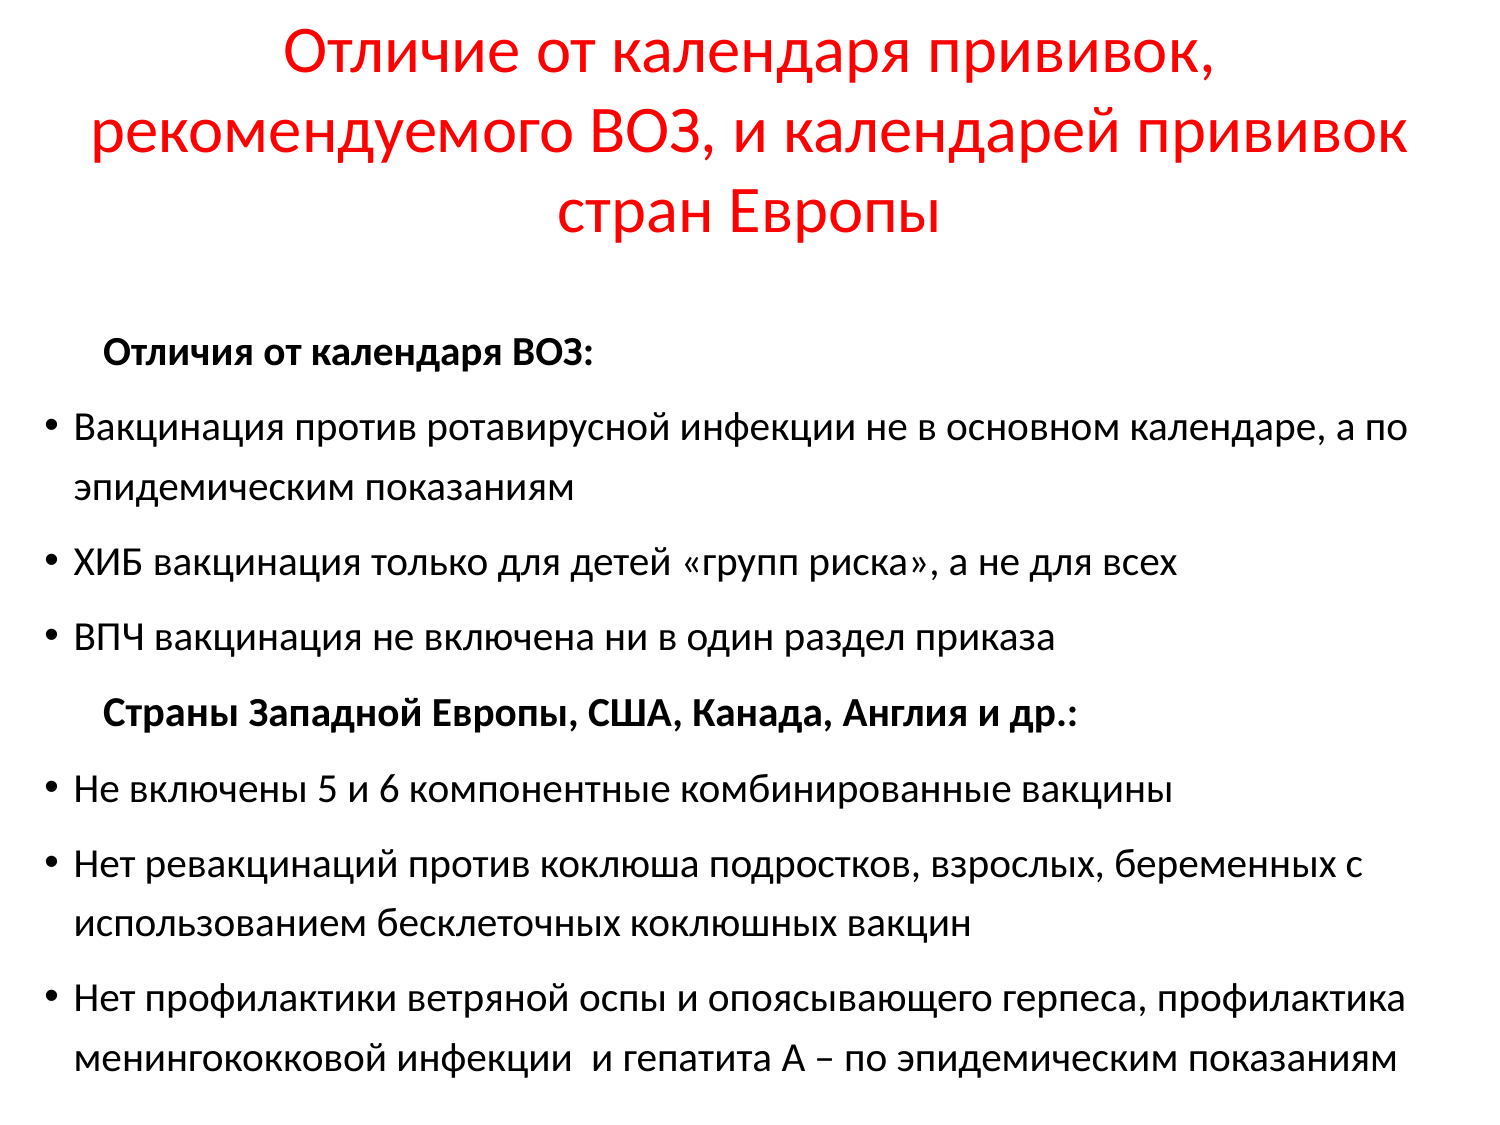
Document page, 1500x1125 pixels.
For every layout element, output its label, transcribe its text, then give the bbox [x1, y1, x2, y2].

list Отличия от календаря ВОЗ: Вакцинация против ротавирусной инфекции не в основном календаре, а по эпидемическим показаниям ХИБ вакцинация только для детей «групп риска», а не для всех ВПЧ вакцинация не включена ни в один раздел приказа Страны Западной Европы, США, Канада, Англия и др.: Не включены 5 и 6 компонентные комбинированные вакцины Нет ревакцинаций против коклюша подростков, взрослых, беременных с использованием бесклеточных коклюшных вакцин Нет профилактики ветряной оспы и опоясывающего герпеса, профилактика менингококковой инфекции и гепатита А – по эпидемическим показаниям [29, 307, 1500, 1106]
title Отличие от календаря прививок, рекомендуемого ВОЗ, и календарей прививок стран Европы [75, 32, 1425, 220]
